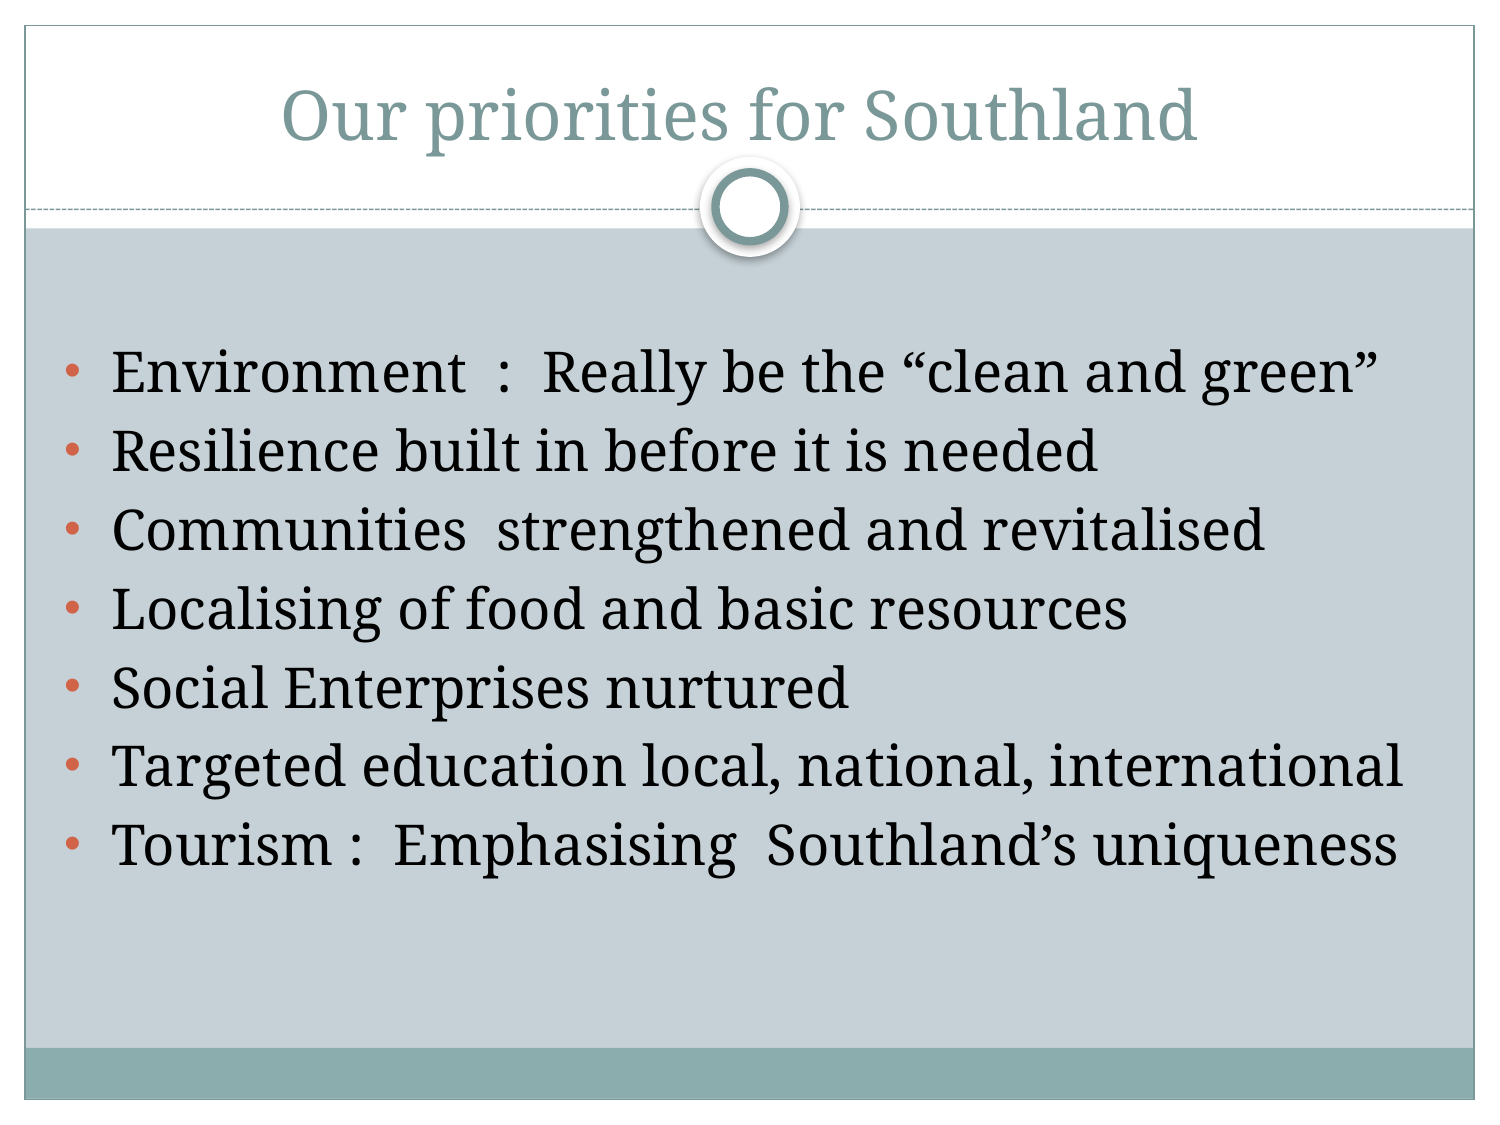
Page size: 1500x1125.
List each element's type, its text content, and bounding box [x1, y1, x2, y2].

list Environment : Really be the “clean and green” Resilience built in before it is needed Communities strengthened and revitalised Localising of food and basic resources Social Enterprises nurtured Targeted education local, national, international Tourism : Emphasising Southland’s uniqueness [49, 250, 1445, 1042]
title Our priorities for Southland [49, 37, 1450, 162]
